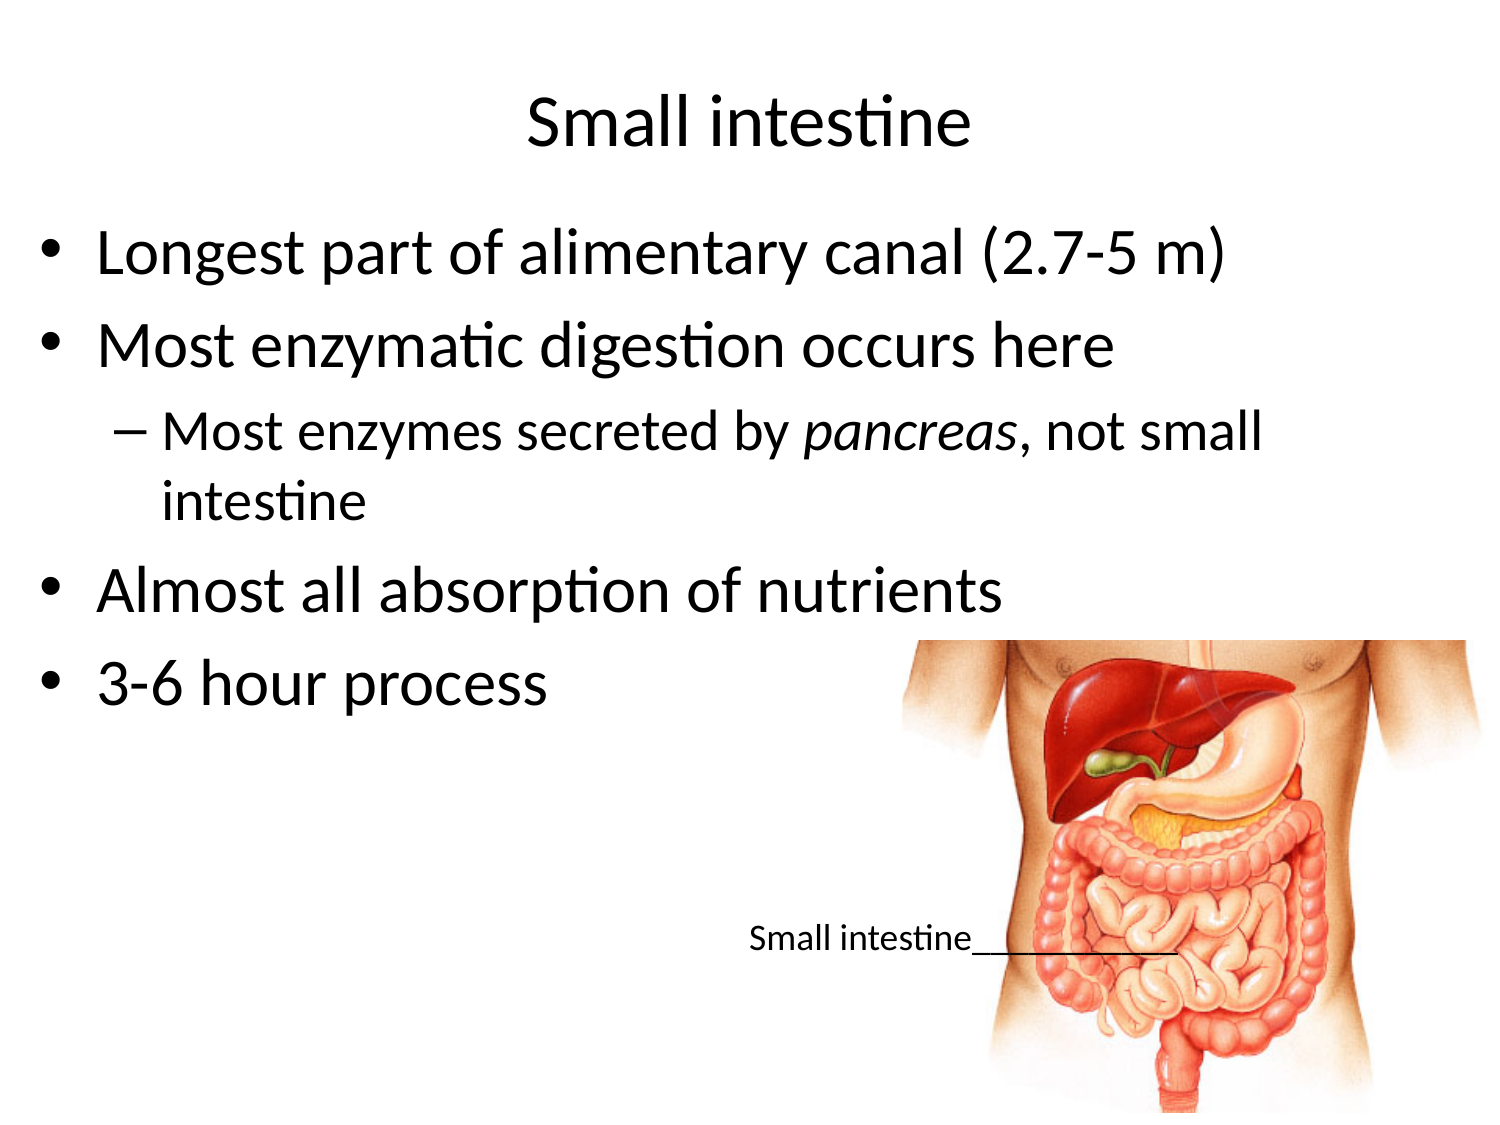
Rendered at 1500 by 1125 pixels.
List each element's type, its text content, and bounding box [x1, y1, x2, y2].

picture [902, 639, 1488, 1113]
text_box Small intestine___________ [734, 905, 897, 966]
list Longest part of alimentary canal (2.7-5 m) Most enzymatic digestion occurs here Most enzymes secreted by pancreas, not small intestine Almost all absorption of nutrients 3-6 hour process [24, 200, 1375, 1005]
title Small intestine [75, 45, 1425, 188]
